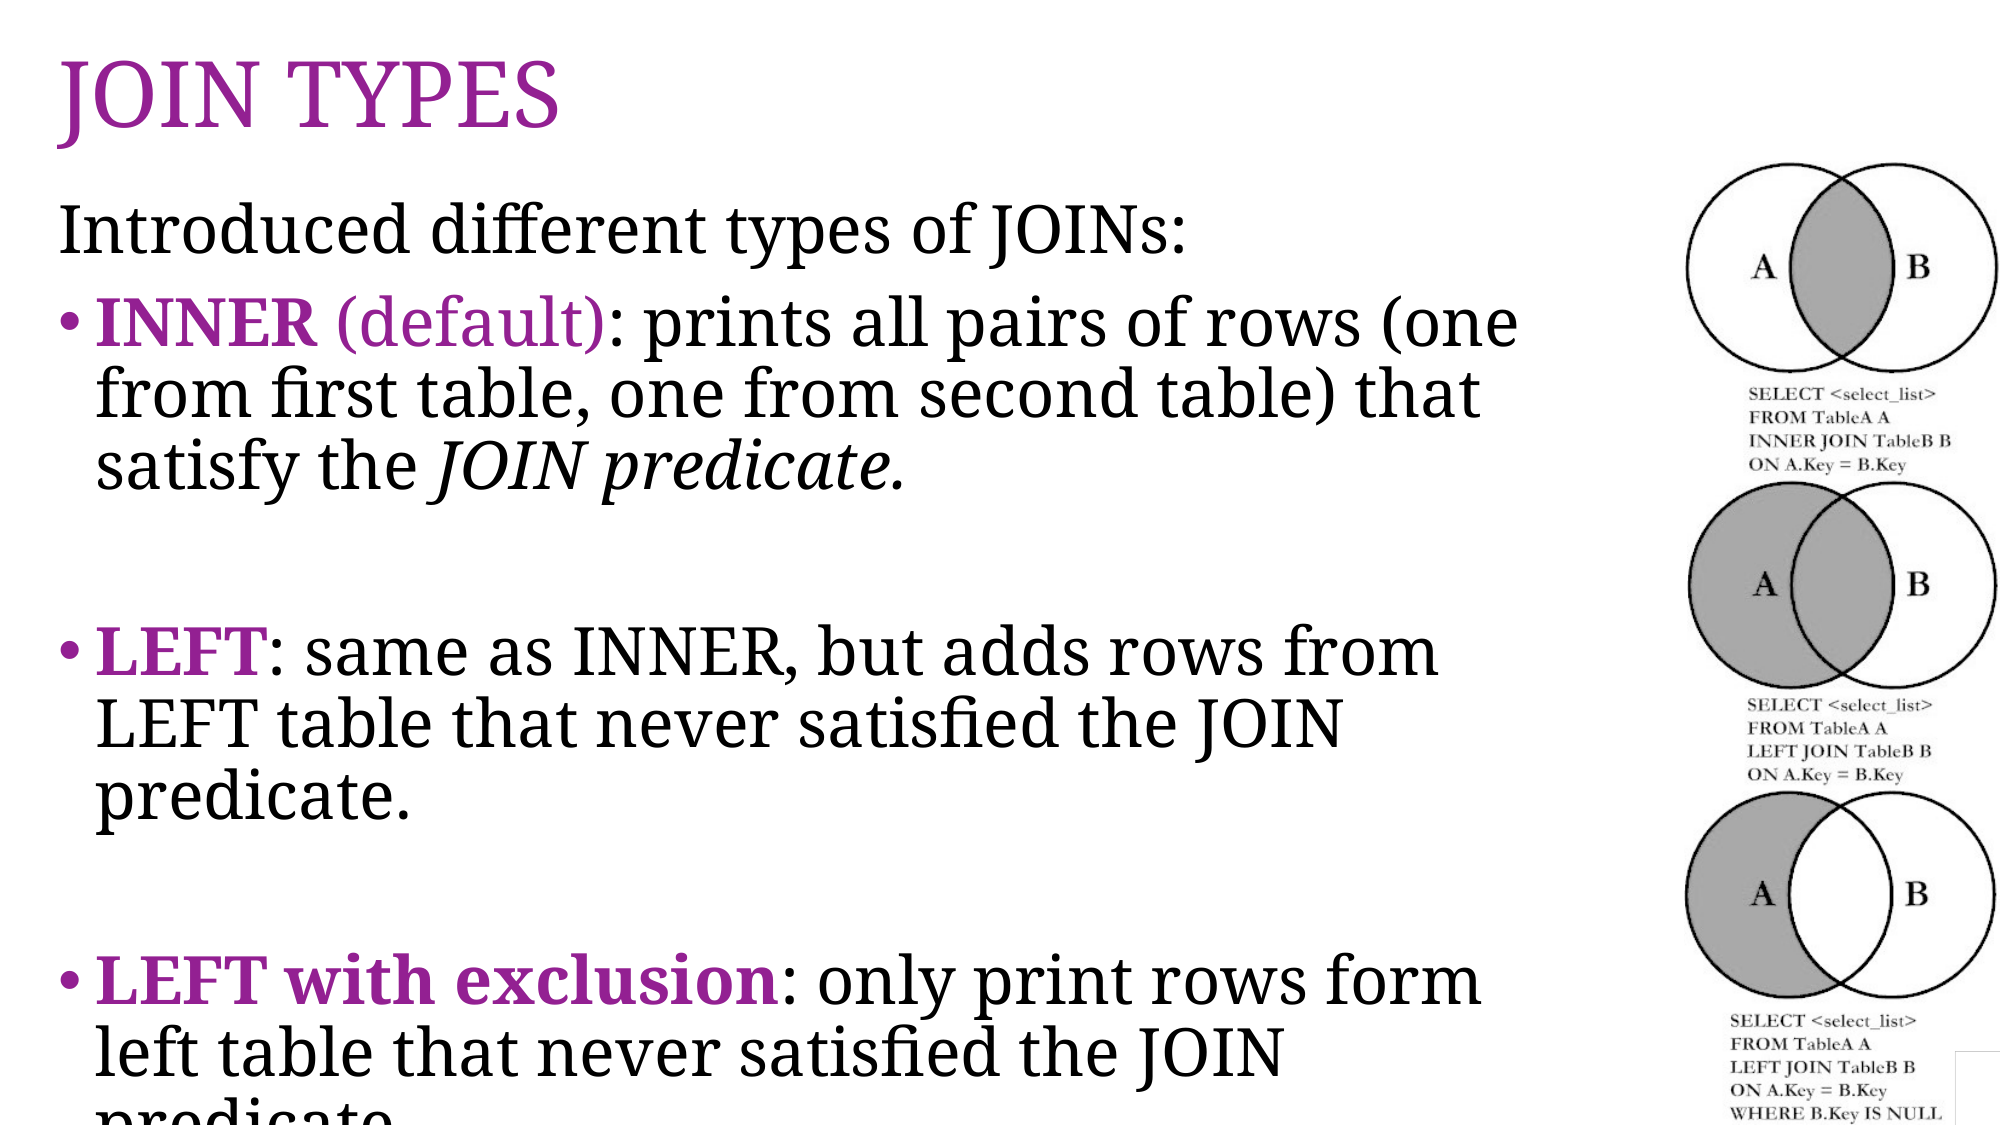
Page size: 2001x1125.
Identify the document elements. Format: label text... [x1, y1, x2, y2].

list Introduced different types of JOINs: INNER (default): prints all pairs of rows (one from first table, one from second table) that satisfy the JOIN predicate. LEFT: same as INNER, but adds rows from LEFT table that never satisfied the JOIN predicate. LEFT with exclusion: only print rows form left table that never satisfied the JOIN predicate. [43, 188, 1596, 1106]
title JOIN TYPES [43, 25, 1953, 171]
picture [1684, 161, 2000, 1125]
